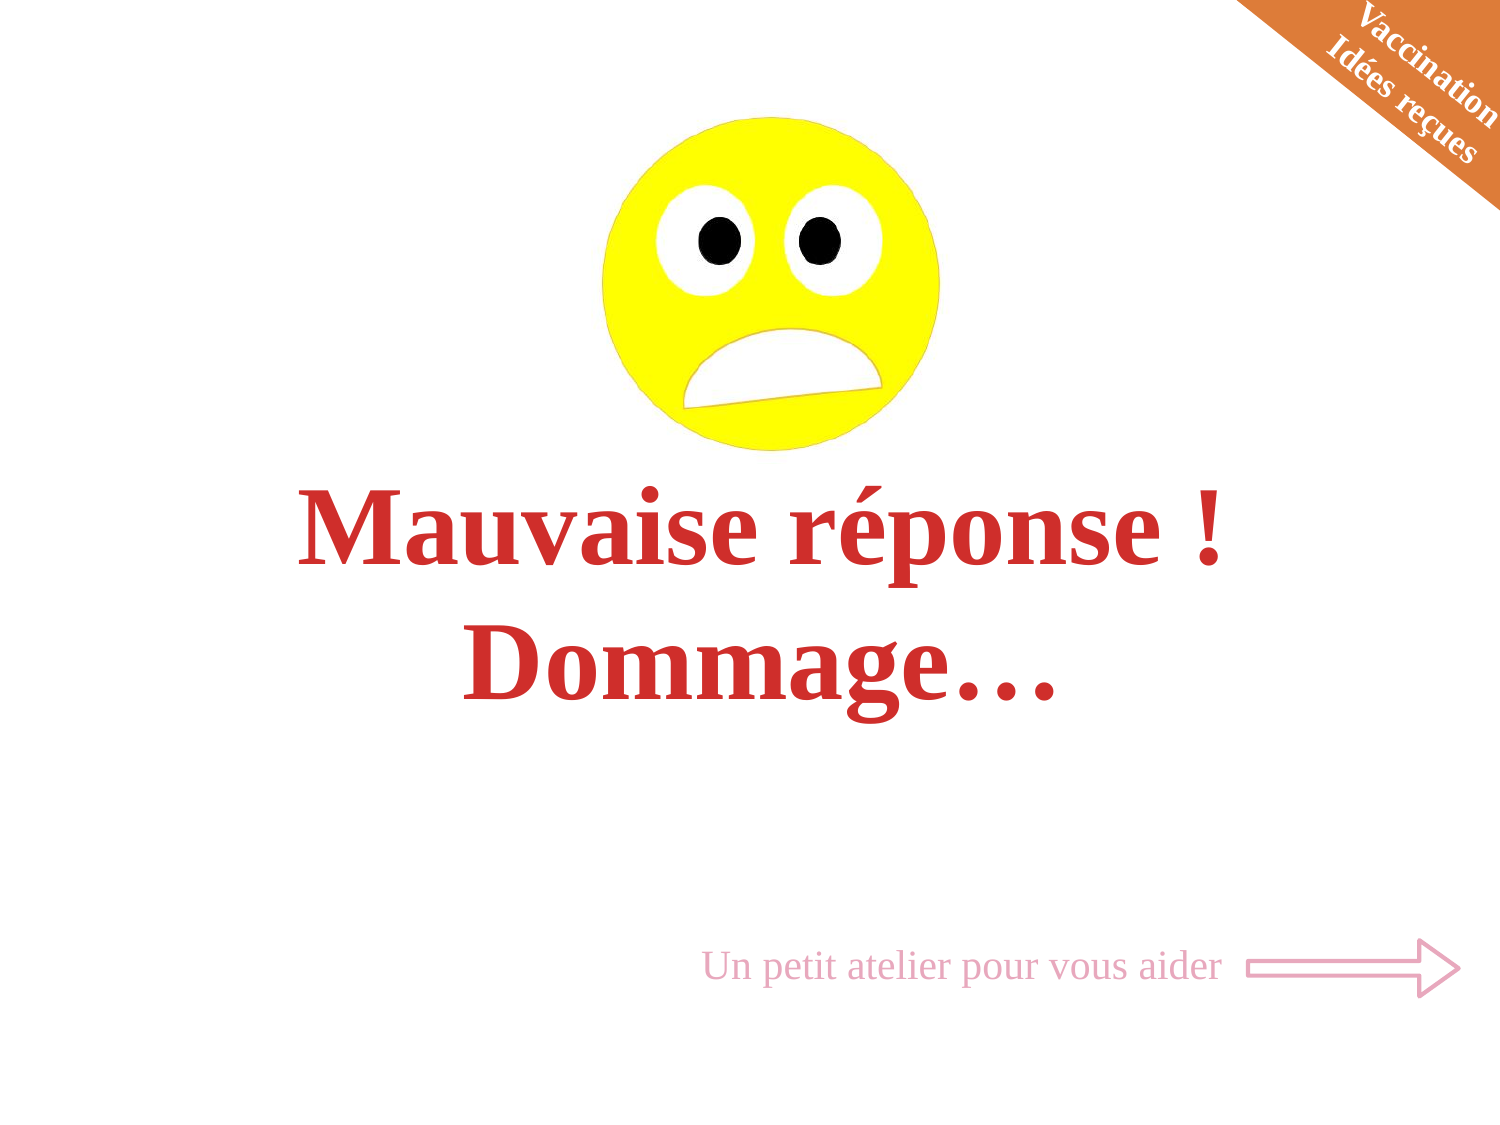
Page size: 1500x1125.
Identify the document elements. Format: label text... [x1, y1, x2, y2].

text_box [1245, 938, 1461, 999]
text_box [1233, 0, 1500, 214]
text_box Un petit atelier pour vous aider [686, 930, 1238, 995]
text_box Mauvaise réponse ! Dommage… [281, 444, 1244, 730]
text_box Vaccination Idées reçues [1305, 0, 1500, 210]
picture [575, 108, 950, 464]
